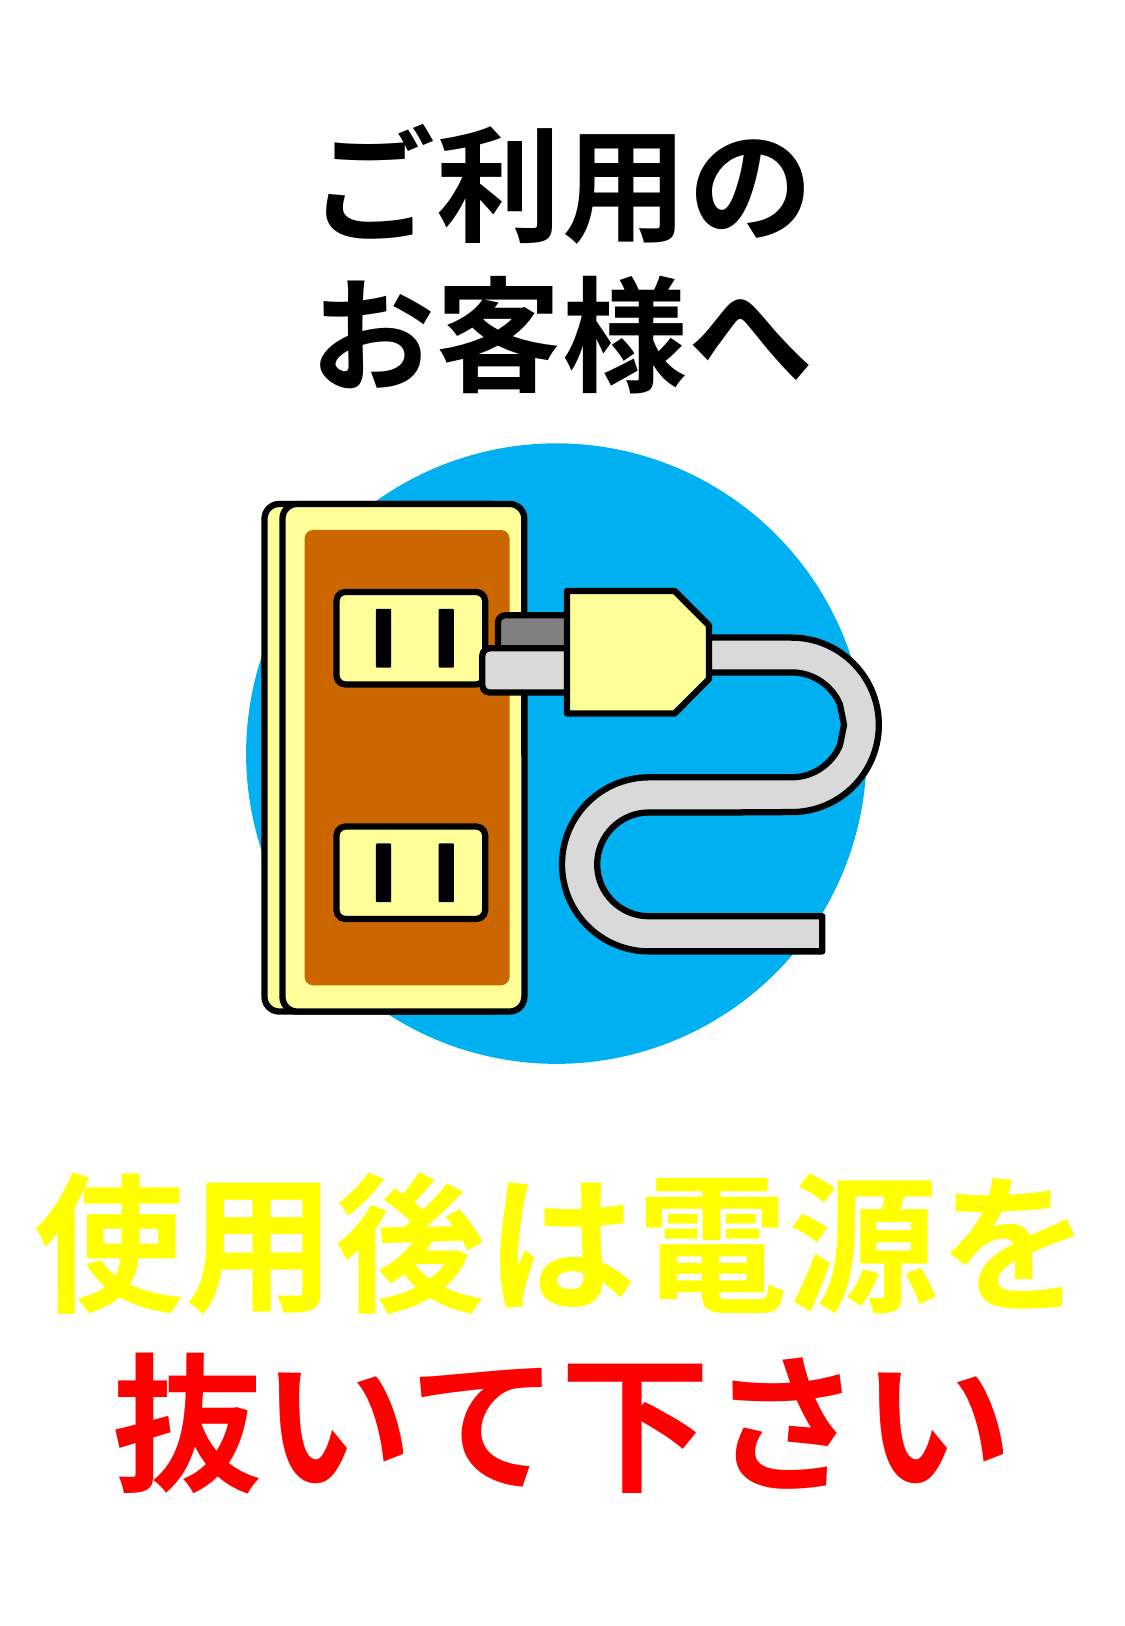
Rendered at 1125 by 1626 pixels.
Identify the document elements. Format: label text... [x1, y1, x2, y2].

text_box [245, 443, 880, 1065]
text_box 使用後は電源を 抜いて下さい [0, 1143, 1125, 1518]
text_box ご利用の お客様へ [0, 100, 1125, 415]
